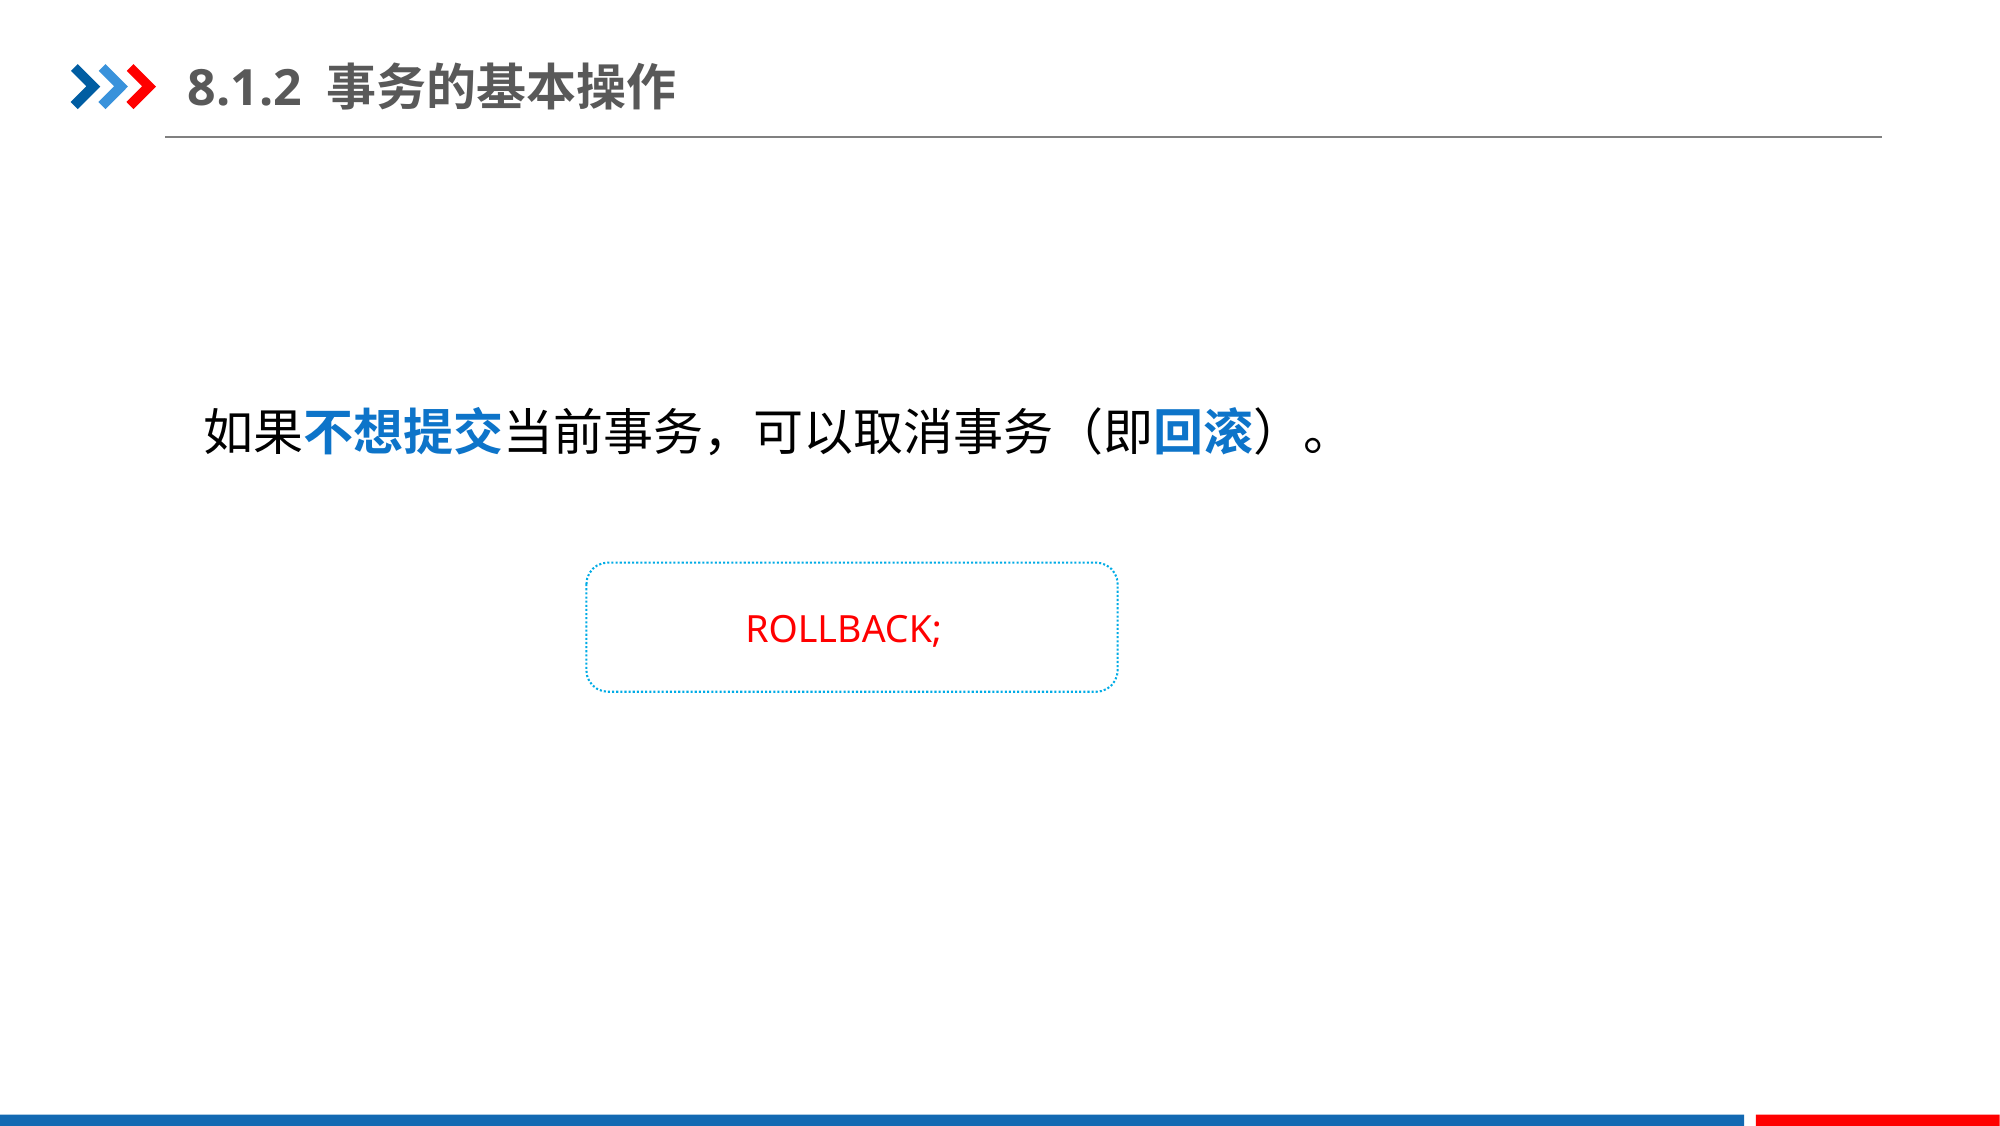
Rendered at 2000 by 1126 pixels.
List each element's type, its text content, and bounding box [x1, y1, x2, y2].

text_box [586, 562, 1118, 692]
text_box 如果不想提交当前事务，可以取消事务（即回滚）。 [188, 392, 1844, 468]
text_box 8.1.2 事务的基本操作 [187, 43, 827, 127]
text_box ROLLBACK; [596, 597, 1091, 658]
